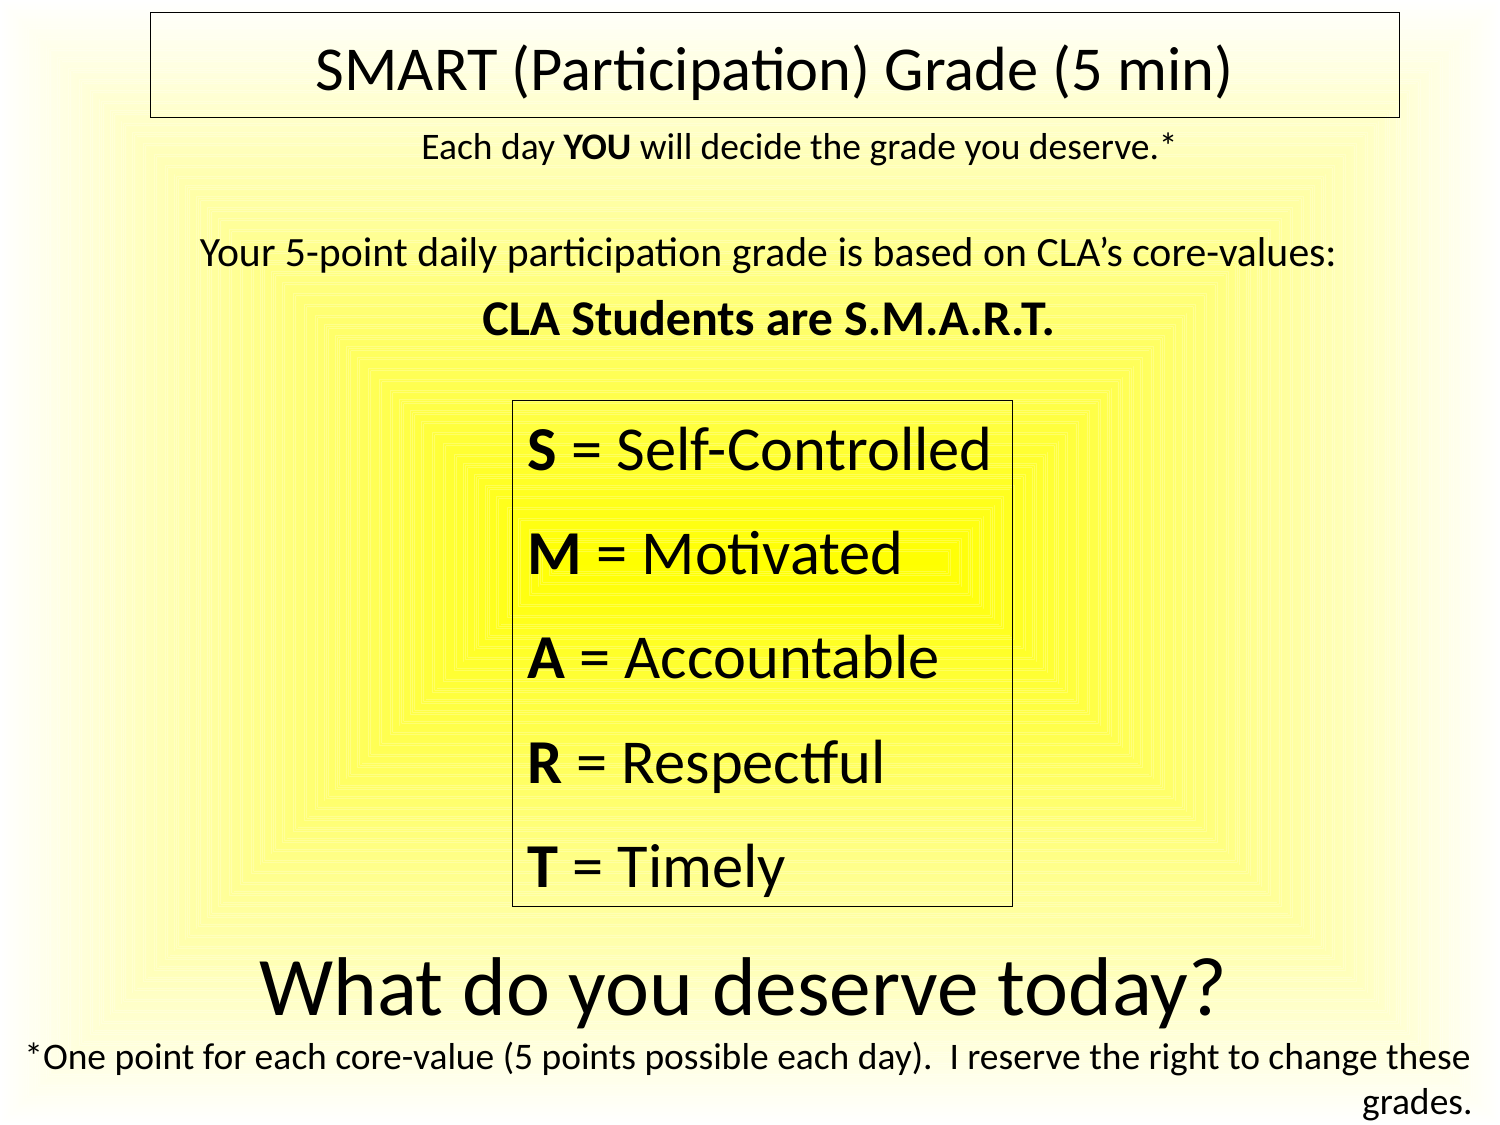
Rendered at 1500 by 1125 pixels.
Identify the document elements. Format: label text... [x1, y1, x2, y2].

text_box SMART (Participation) Grade (5 min) [150, 12, 1400, 118]
text_box S = Self-Controlled M = Motivated A = Accountable R = Respectful T = Timely [512, 400, 1013, 907]
list Your 5-point daily participation grade is based on CLA’s core-values: CLA Students are S.M.A.R.T. [37, 217, 1500, 383]
text_box Each day YOU will decide the grade you deserve.* [199, 114, 1400, 175]
text_box What do you deserve today? *One point for each core-value (5 points possible each day). I reserve the right to change these grades. [0, 924, 1488, 1125]
